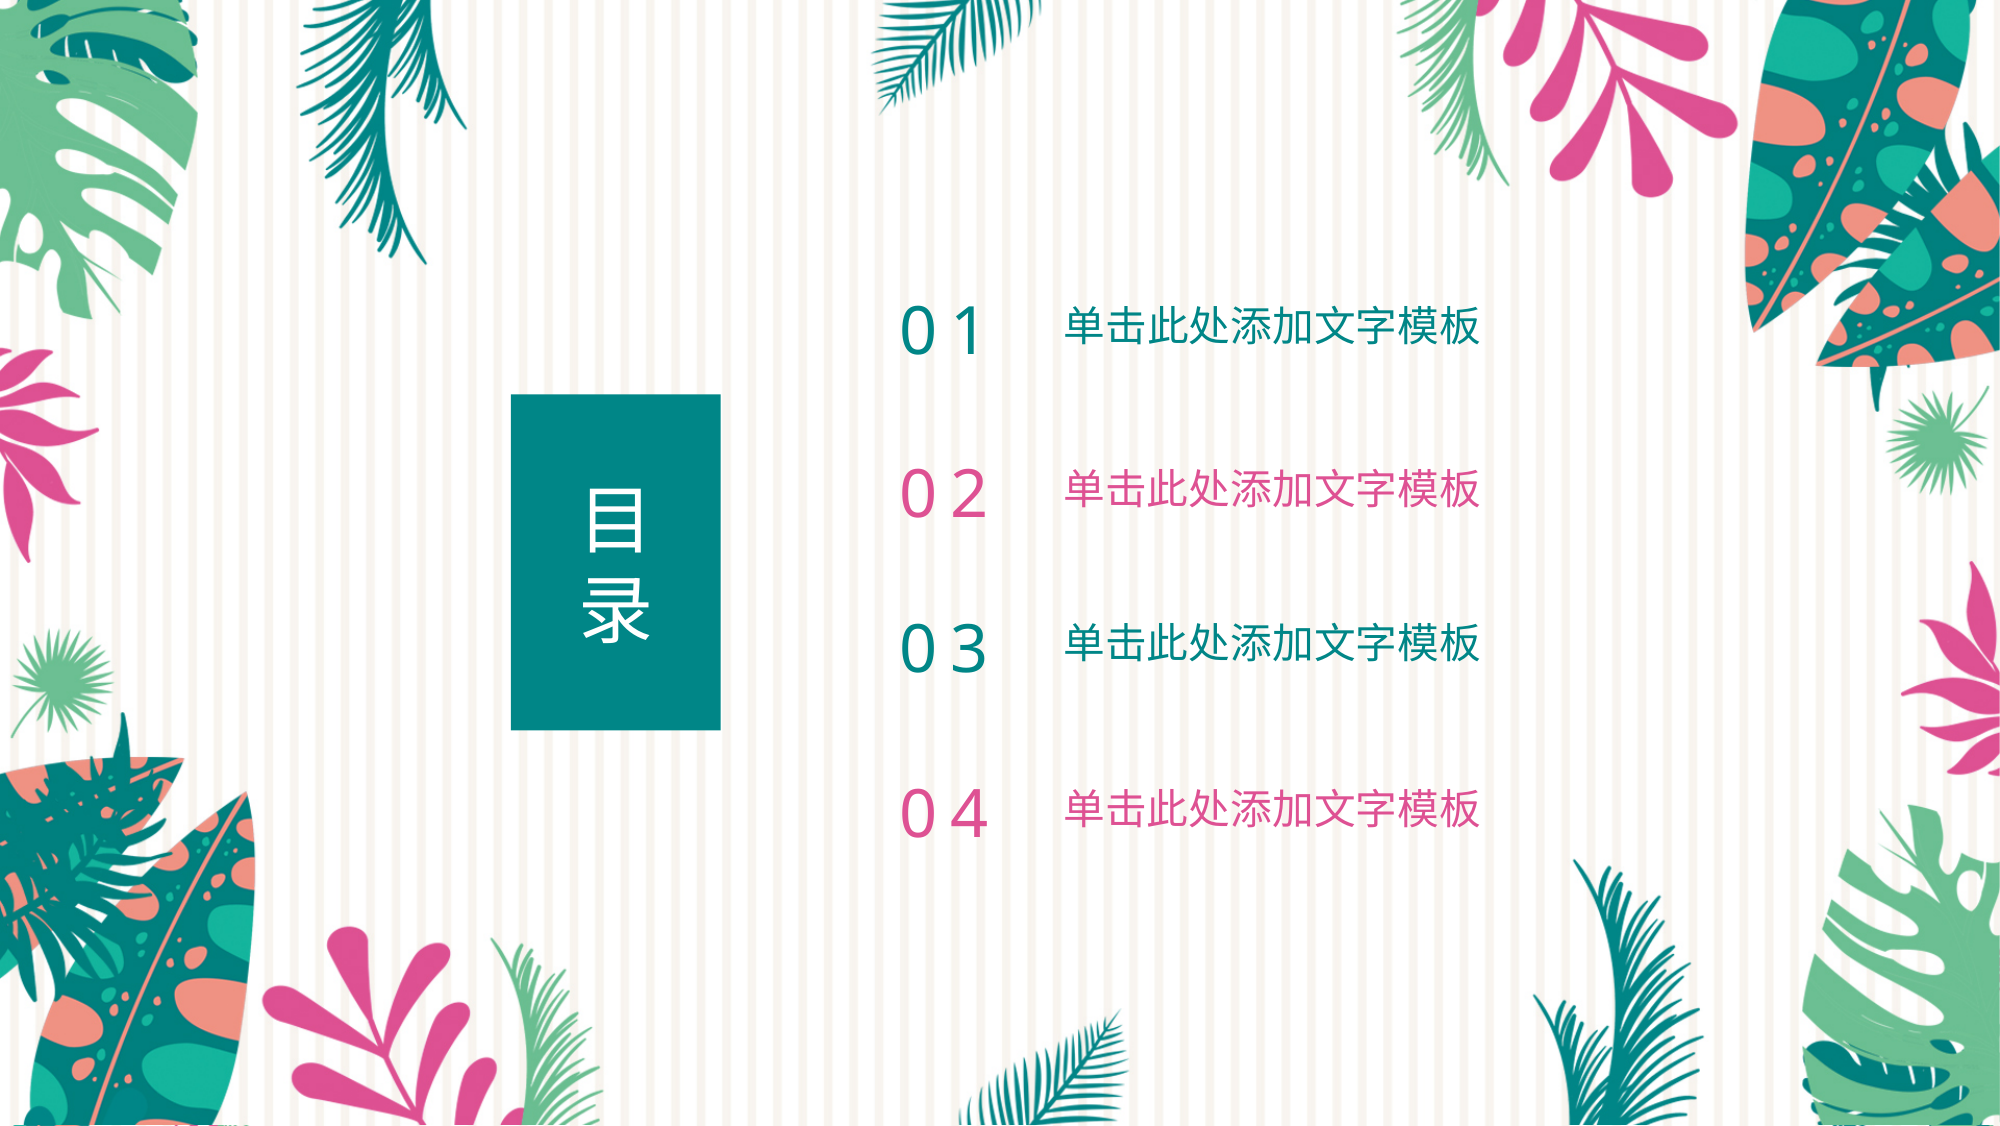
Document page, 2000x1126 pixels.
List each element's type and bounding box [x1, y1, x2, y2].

text_box [851, 750, 1539, 872]
text_box [851, 430, 1570, 552]
text_box [851, 267, 1628, 389]
picture [0, 0, 2000, 1126]
text_box [851, 585, 1570, 706]
